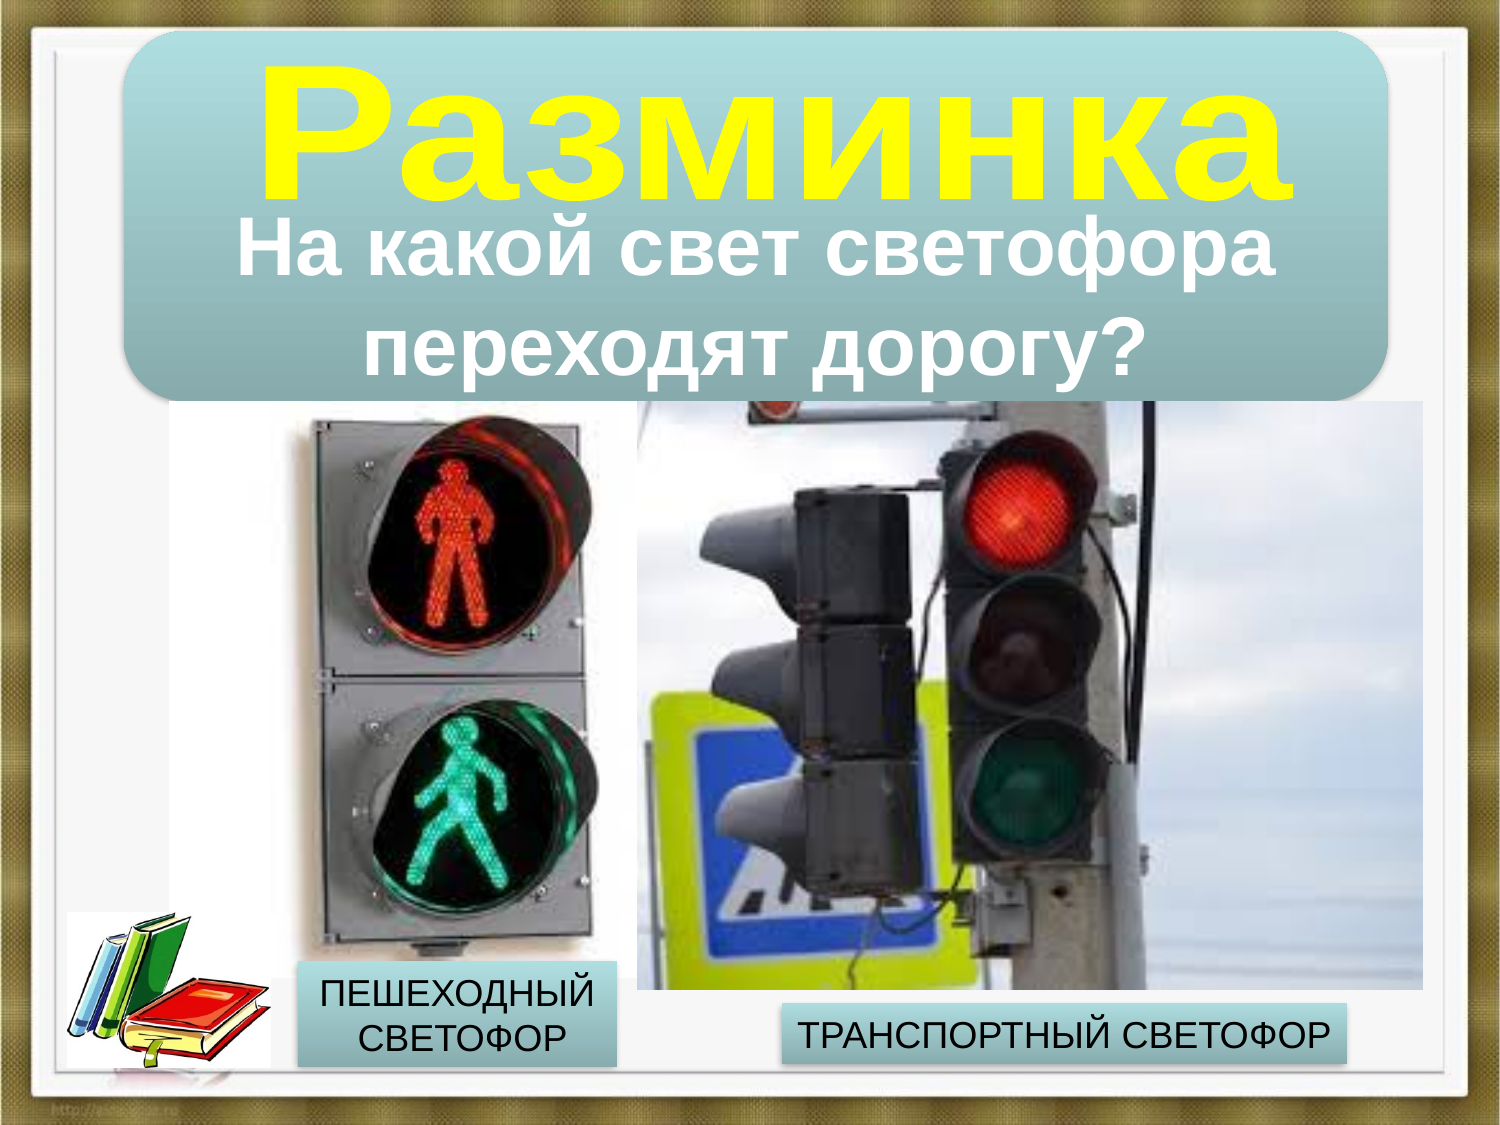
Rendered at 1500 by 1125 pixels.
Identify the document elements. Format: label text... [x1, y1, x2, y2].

text_box На какой свет светофора переходят дорогу? [53, 184, 1459, 400]
text_box [123, 30, 1388, 184]
picture [0, 0, 1500, 1125]
text_box ТРАНСПОРТНЫЙ СВЕТОФОР [782, 1003, 1347, 1064]
text_box ПЕШЕХОДНЫЙ СВЕТОФОР [297, 986, 617, 1067]
